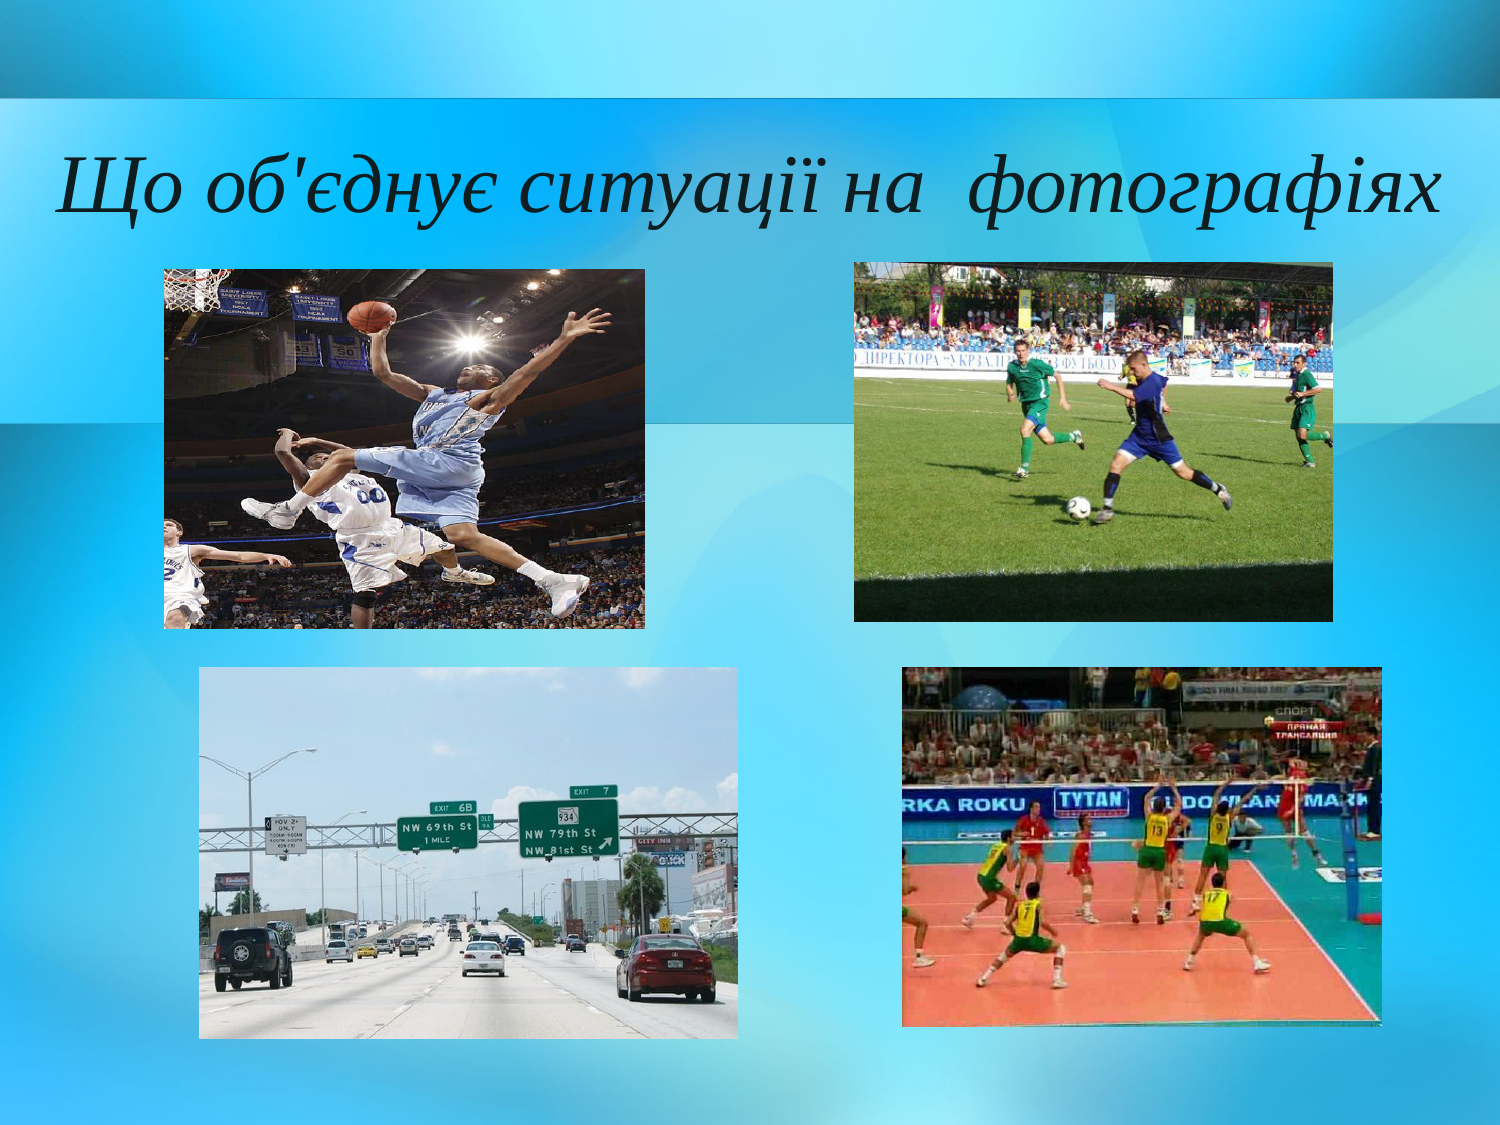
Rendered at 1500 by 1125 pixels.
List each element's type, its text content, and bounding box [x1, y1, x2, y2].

picture [0, 0, 1500, 1125]
title Що об'єднує ситуації на фотографіях [23, 116, 1477, 241]
